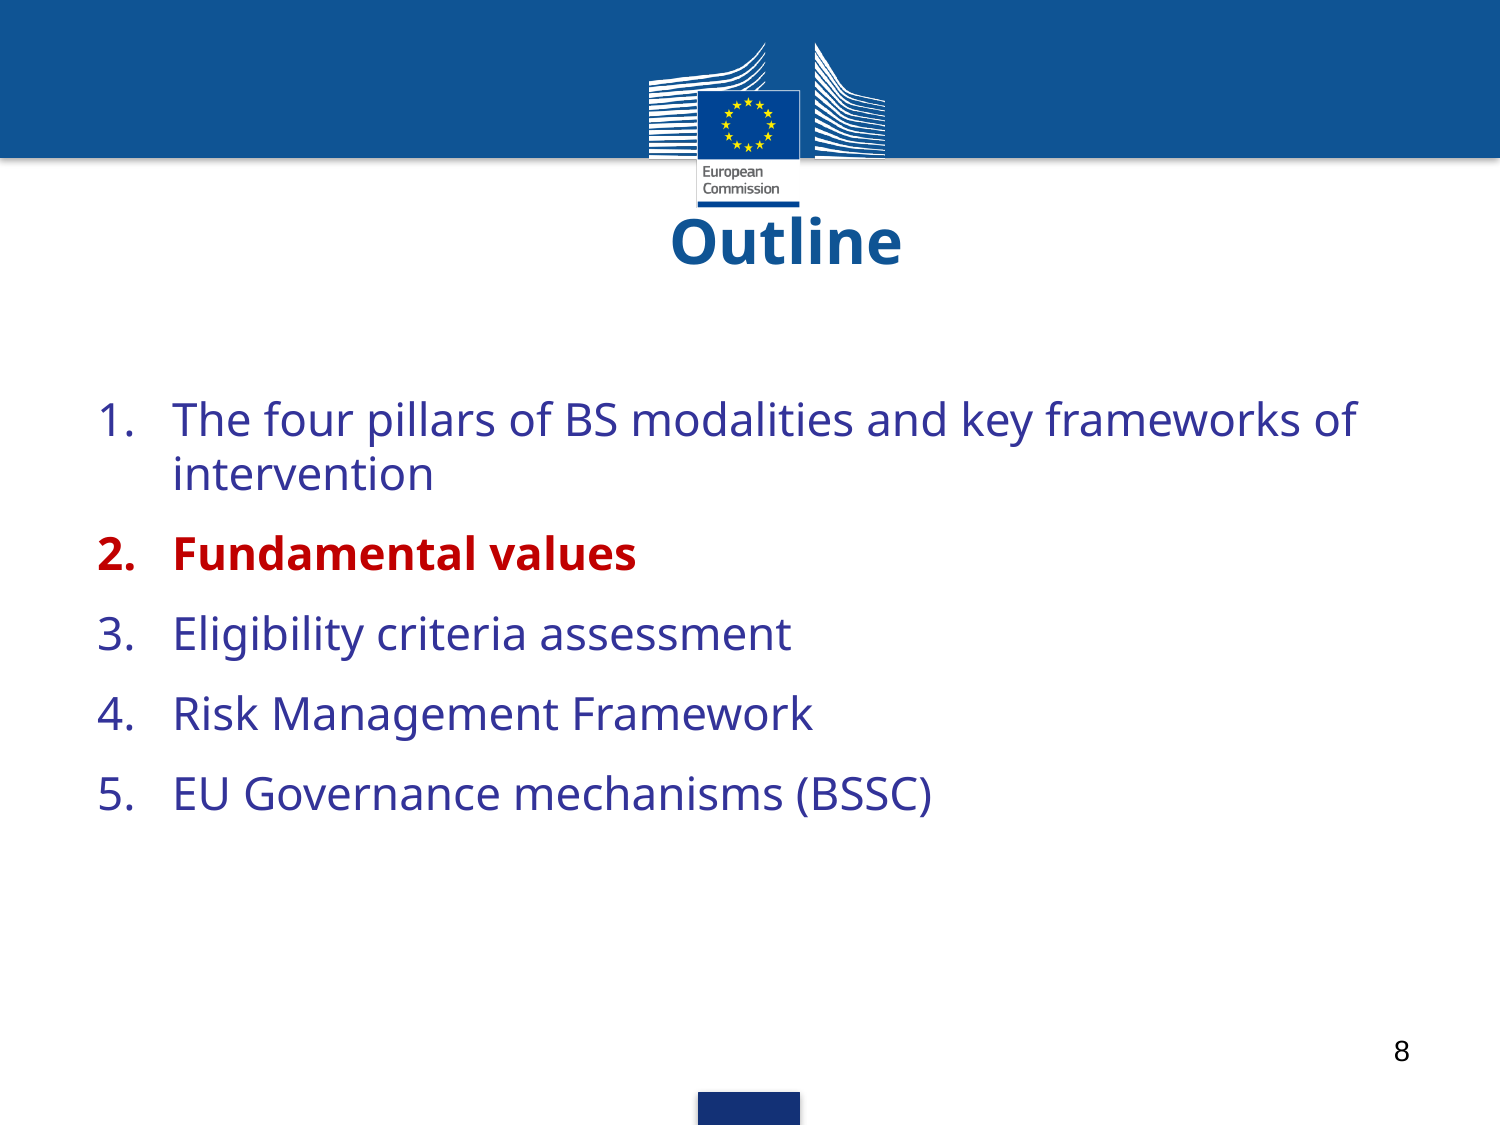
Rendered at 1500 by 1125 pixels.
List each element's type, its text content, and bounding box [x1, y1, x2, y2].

title Outline [81, 175, 1433, 302]
picture [649, 42, 885, 175]
list The four pillars of BS modalities and key frameworks of intervention Fundamental values Eligibility criteria assessment Risk Management Framework EU Governance mechanisms (BSSC) [81, 302, 1433, 1083]
slide_number 8 [1074, 1024, 1426, 1103]
